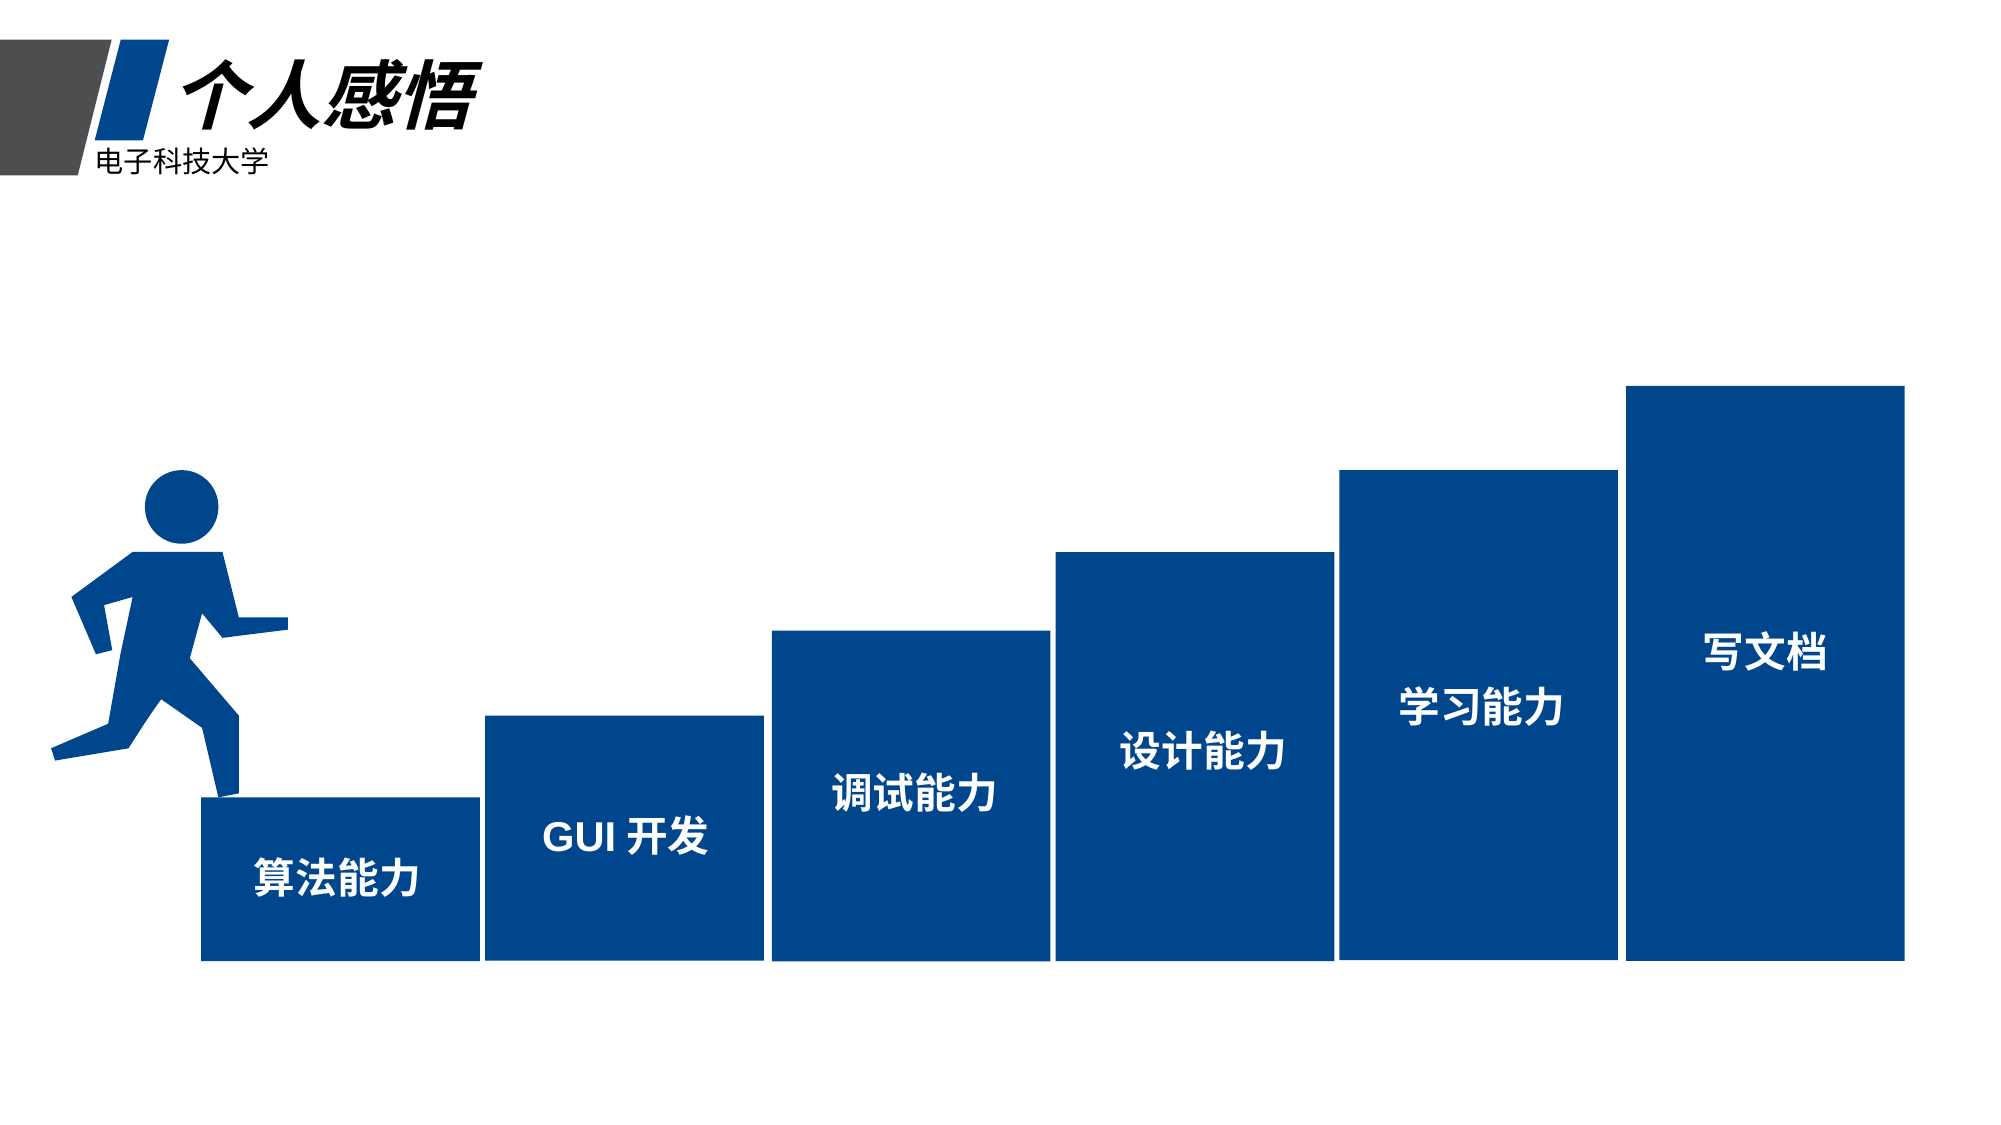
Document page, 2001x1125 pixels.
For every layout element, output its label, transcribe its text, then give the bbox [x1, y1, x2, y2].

text_box 调试能力 [816, 759, 1013, 825]
text_box [201, 797, 480, 962]
text_box 电子科技大学 [79, 135, 286, 186]
text_box [1055, 552, 1335, 962]
text_box [0, 39, 112, 176]
text_box [771, 630, 1051, 962]
text_box [144, 470, 219, 544]
text_box 设计能力 [1104, 717, 1302, 783]
text_box [51, 551, 288, 797]
text_box 算法能力 [238, 844, 436, 910]
text_box 个人感悟 [156, 41, 487, 147]
text_box [1339, 470, 1618, 961]
text_box [485, 715, 764, 961]
text_box GUI开发 [527, 802, 725, 868]
text_box [96, 39, 170, 135]
text_box [1626, 385, 1905, 961]
text_box 学习能力 [1383, 673, 1581, 739]
text_box 写文档 [1687, 618, 1843, 684]
